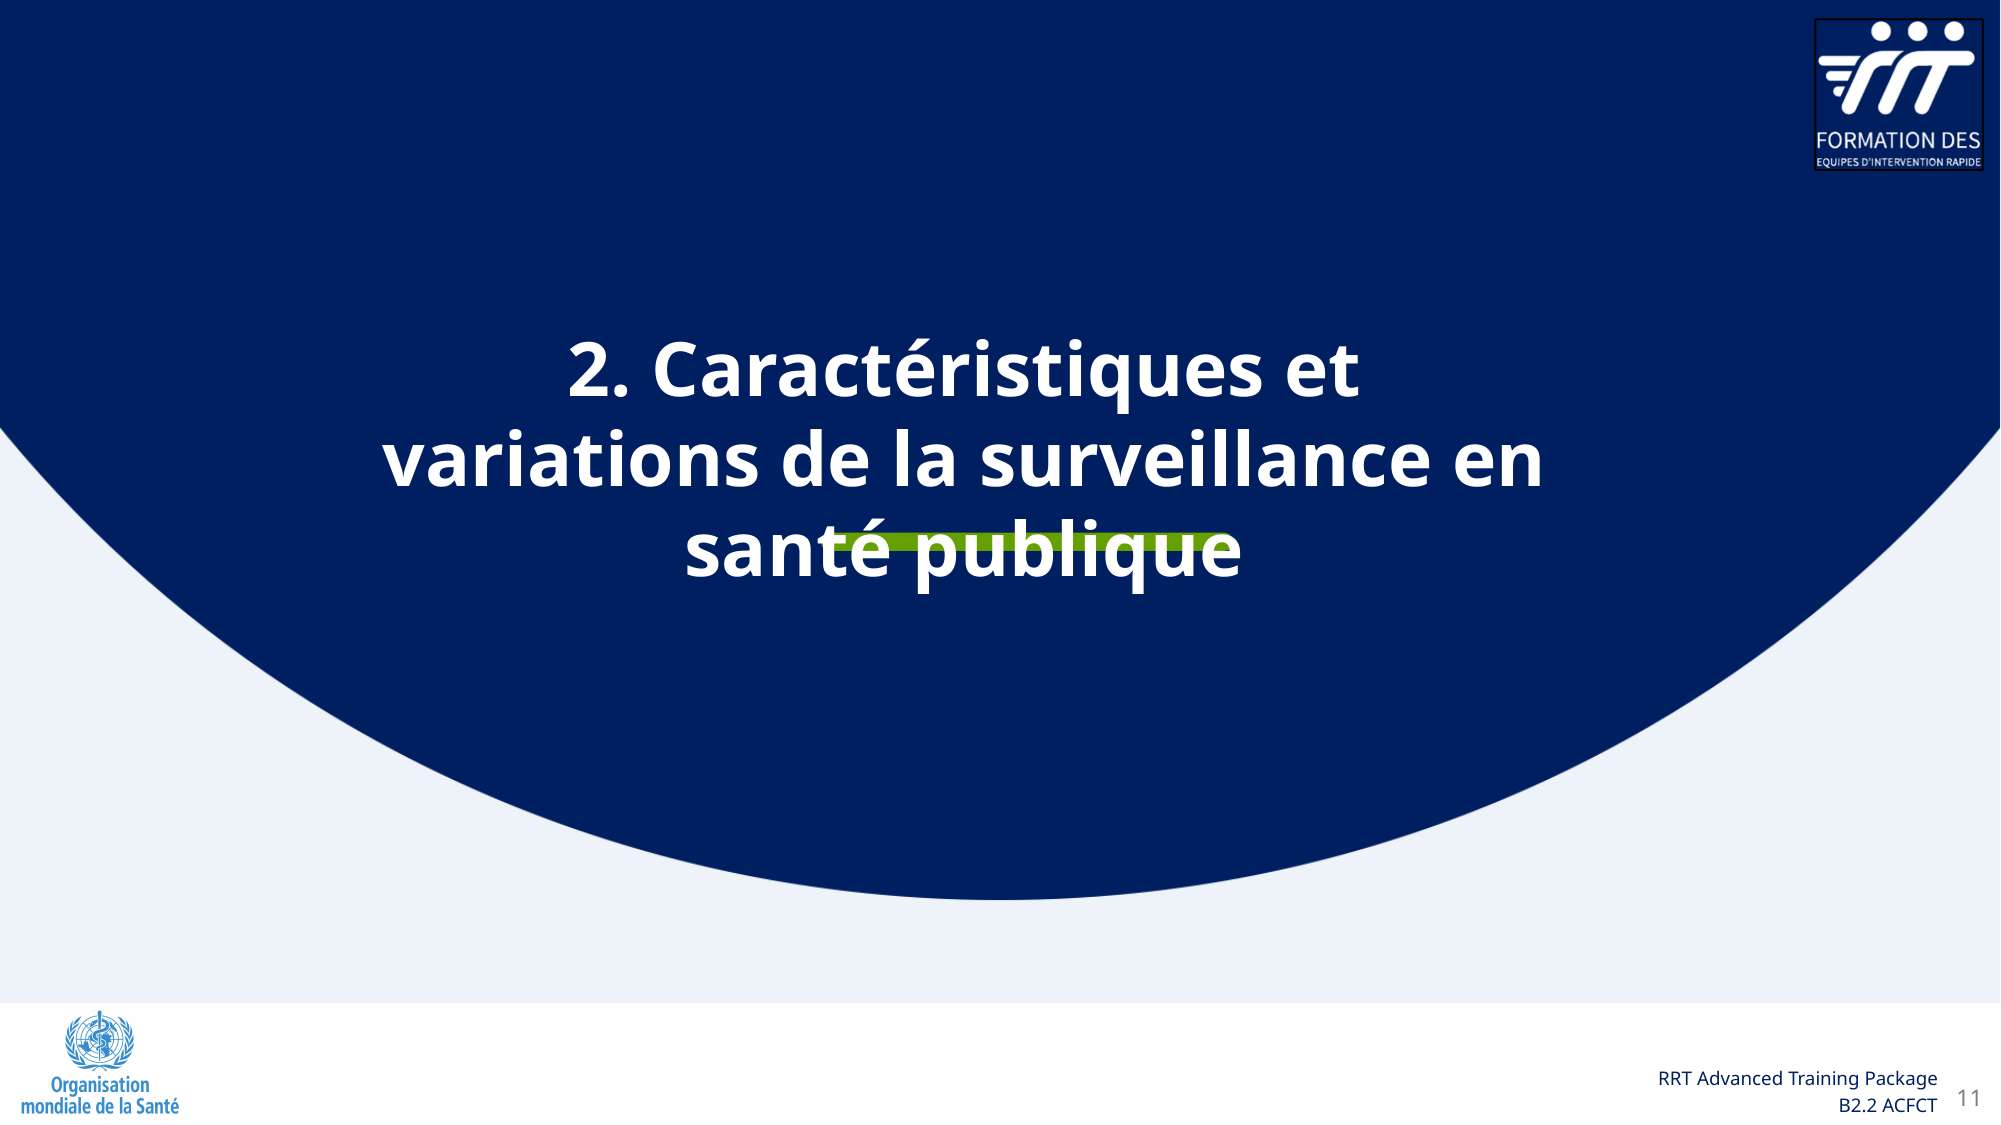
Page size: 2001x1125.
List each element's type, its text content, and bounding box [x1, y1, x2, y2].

picture [20, 1009, 180, 1115]
text_box 2. Caractéristiques et variations de la surveillance en santé publique [362, 314, 1567, 600]
picture [0, 0, 2001, 1003]
